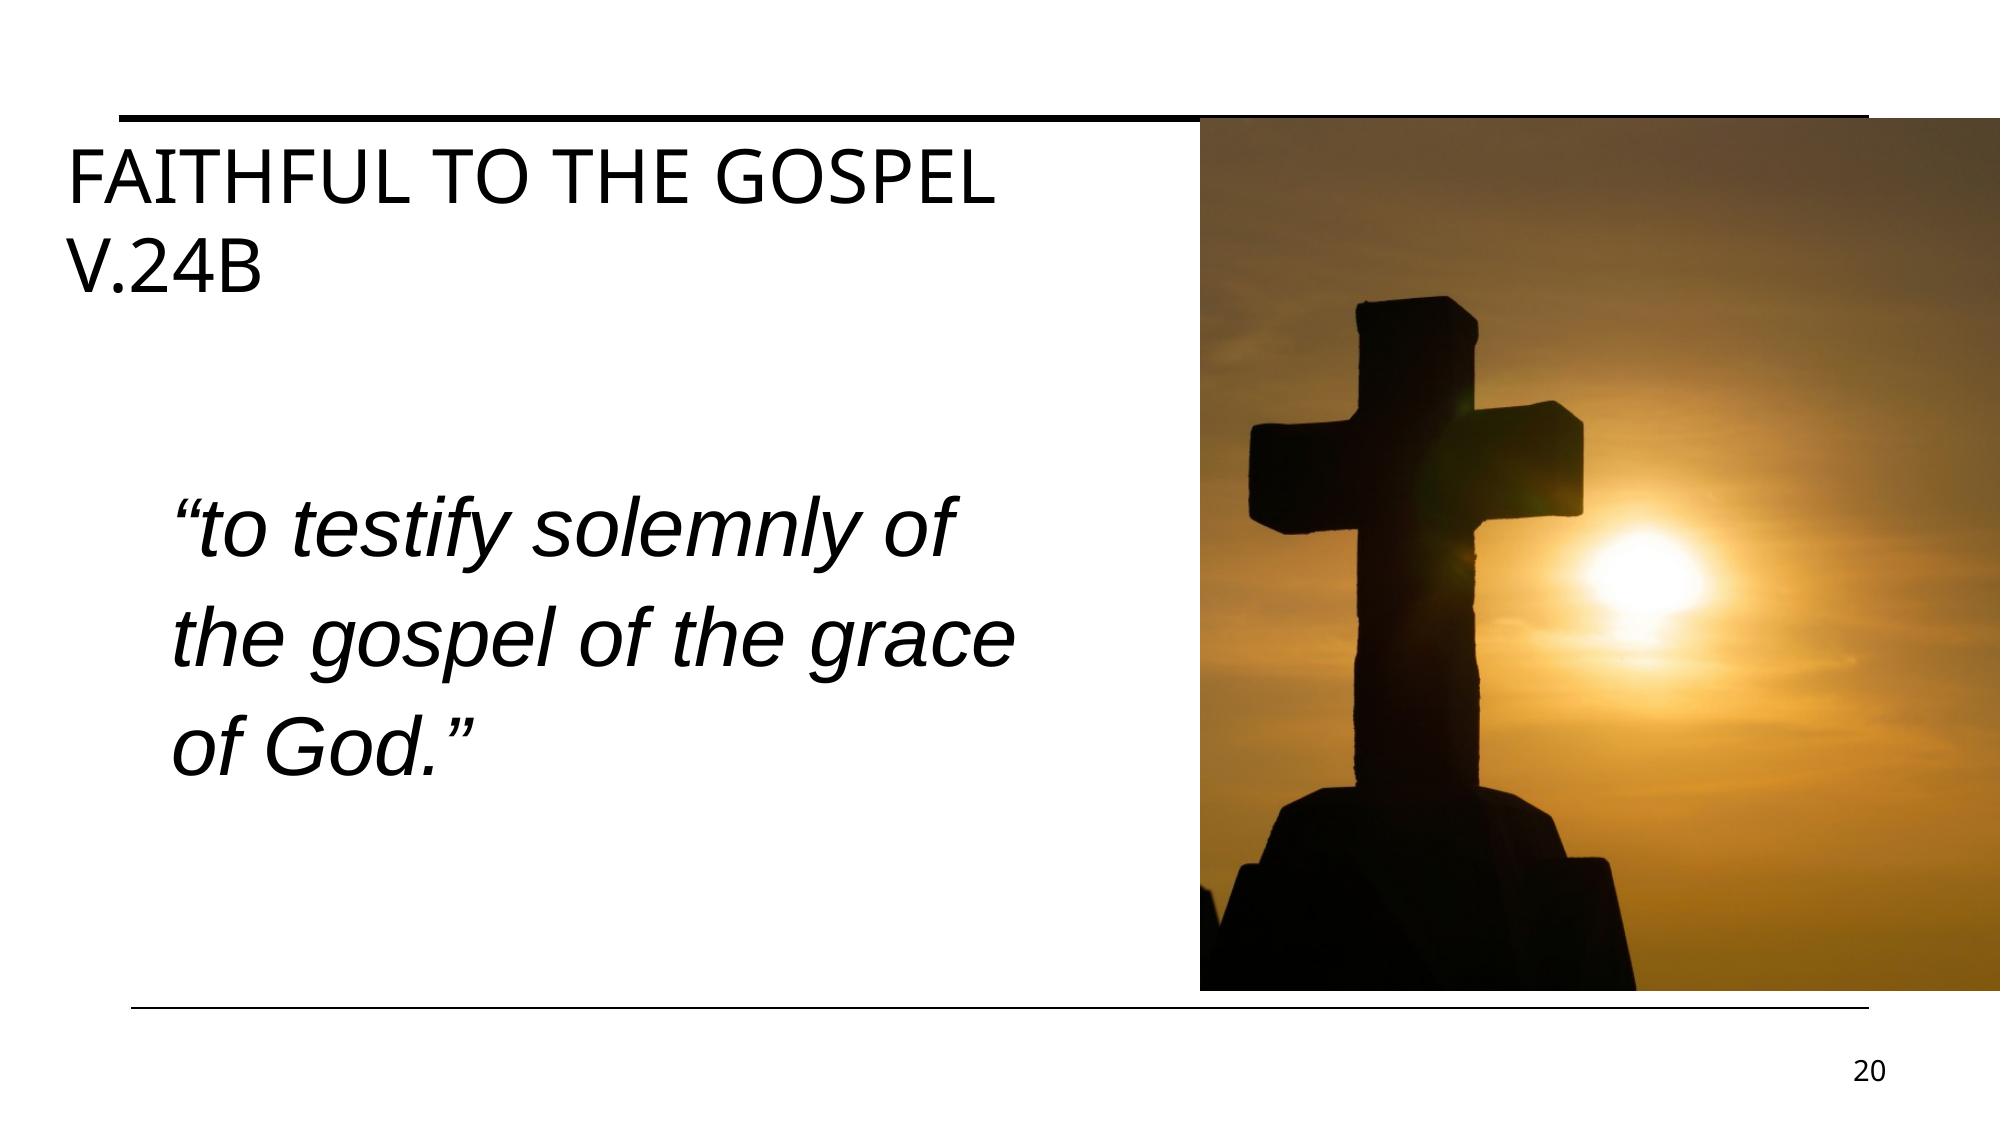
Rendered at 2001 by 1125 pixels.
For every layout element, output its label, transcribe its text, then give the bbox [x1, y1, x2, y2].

list “to testify solemnly of the gospel of the grace of God.” [156, 316, 1096, 940]
picture [1199, 118, 2000, 991]
slide_number 20 [1791, 1042, 1902, 1103]
title Faithful to the gospel v.24b [51, 119, 1199, 317]
